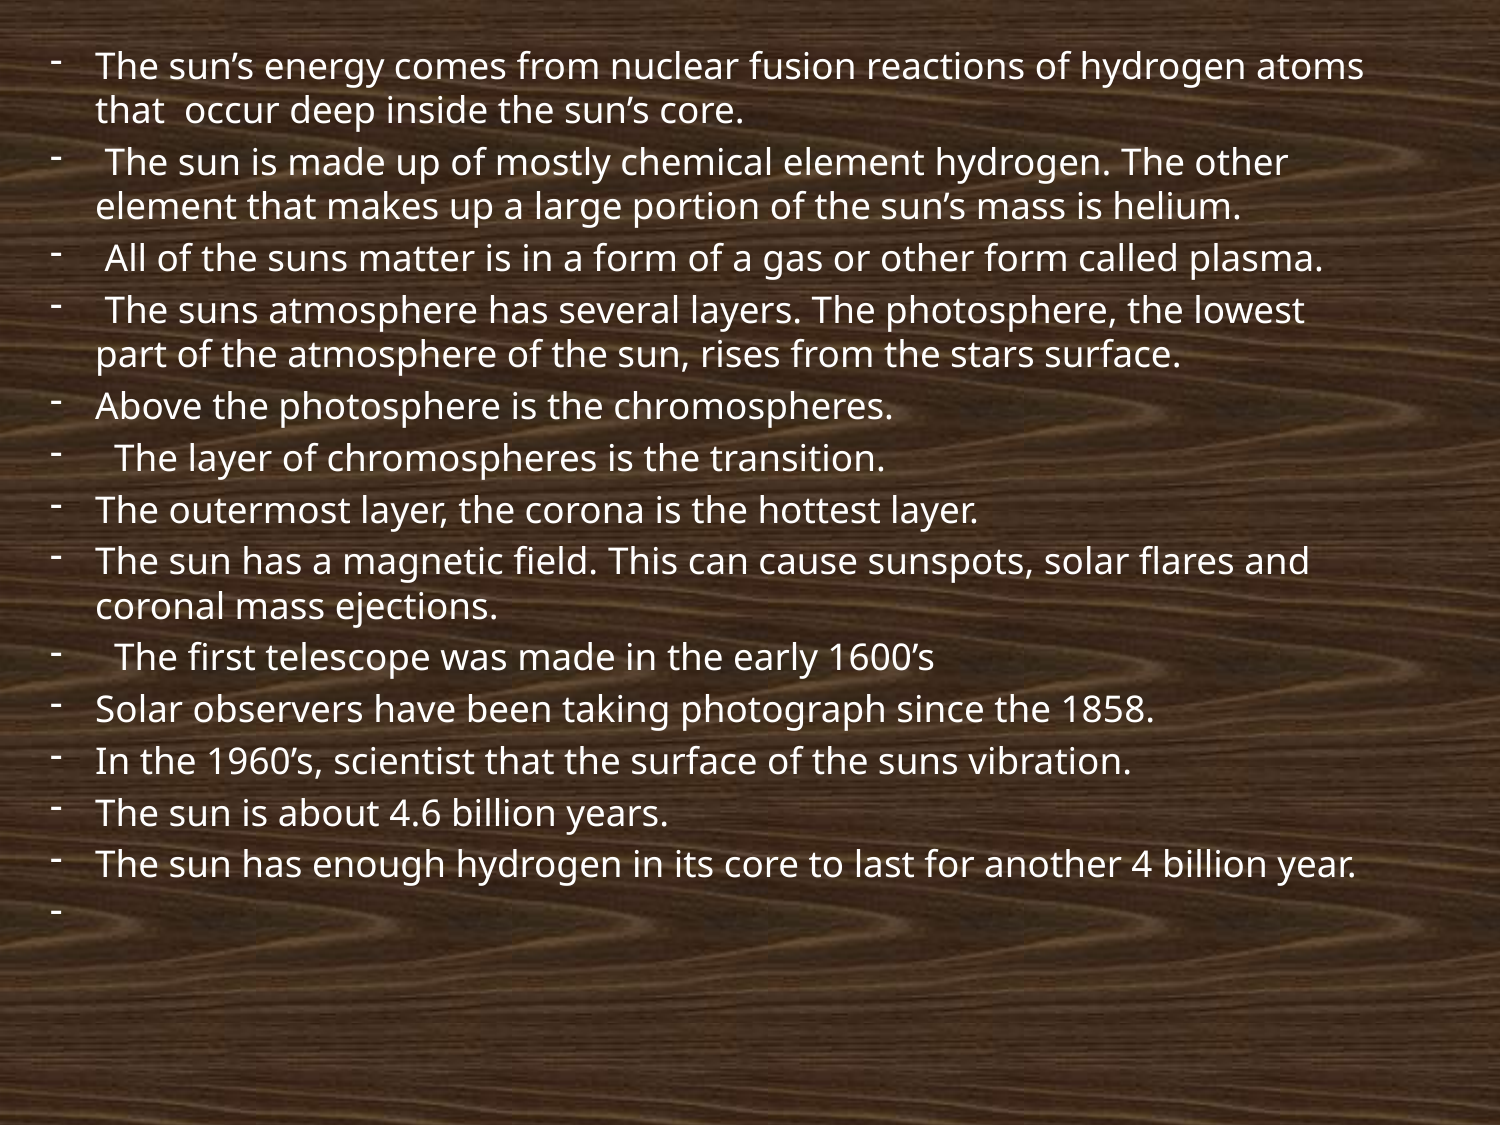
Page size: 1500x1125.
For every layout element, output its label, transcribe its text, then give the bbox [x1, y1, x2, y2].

list The sun’s energy comes from nuclear fusion reactions of hydrogen atoms that occur deep inside the sun’s core. The sun is made up of mostly chemical element hydrogen. The other element that makes up a large portion of the sun’s mass is helium. All of the suns matter is in a form of a gas or other form called plasma. The suns atmosphere has several layers. The photosphere, the lowest part of the atmosphere of the sun, rises from the stars surface. Above the photosphere is the chromospheres. The layer of chromospheres is the transition. The outermost layer, the corona is the hottest layer. The sun has a magnetic field. This can cause sunspots, solar flares and coronal mass ejections. The first telescope was made in the early 1600’s Solar observers have been taking photograph since the 1858. In the 1960’s, scientist that the surface of the suns vibration. The sun is about 4.6 billion years. The sun has enough hydrogen in its core to last for another 4 billion year. [35, 35, 1386, 1079]
picture [0, 0, 1500, 1125]
